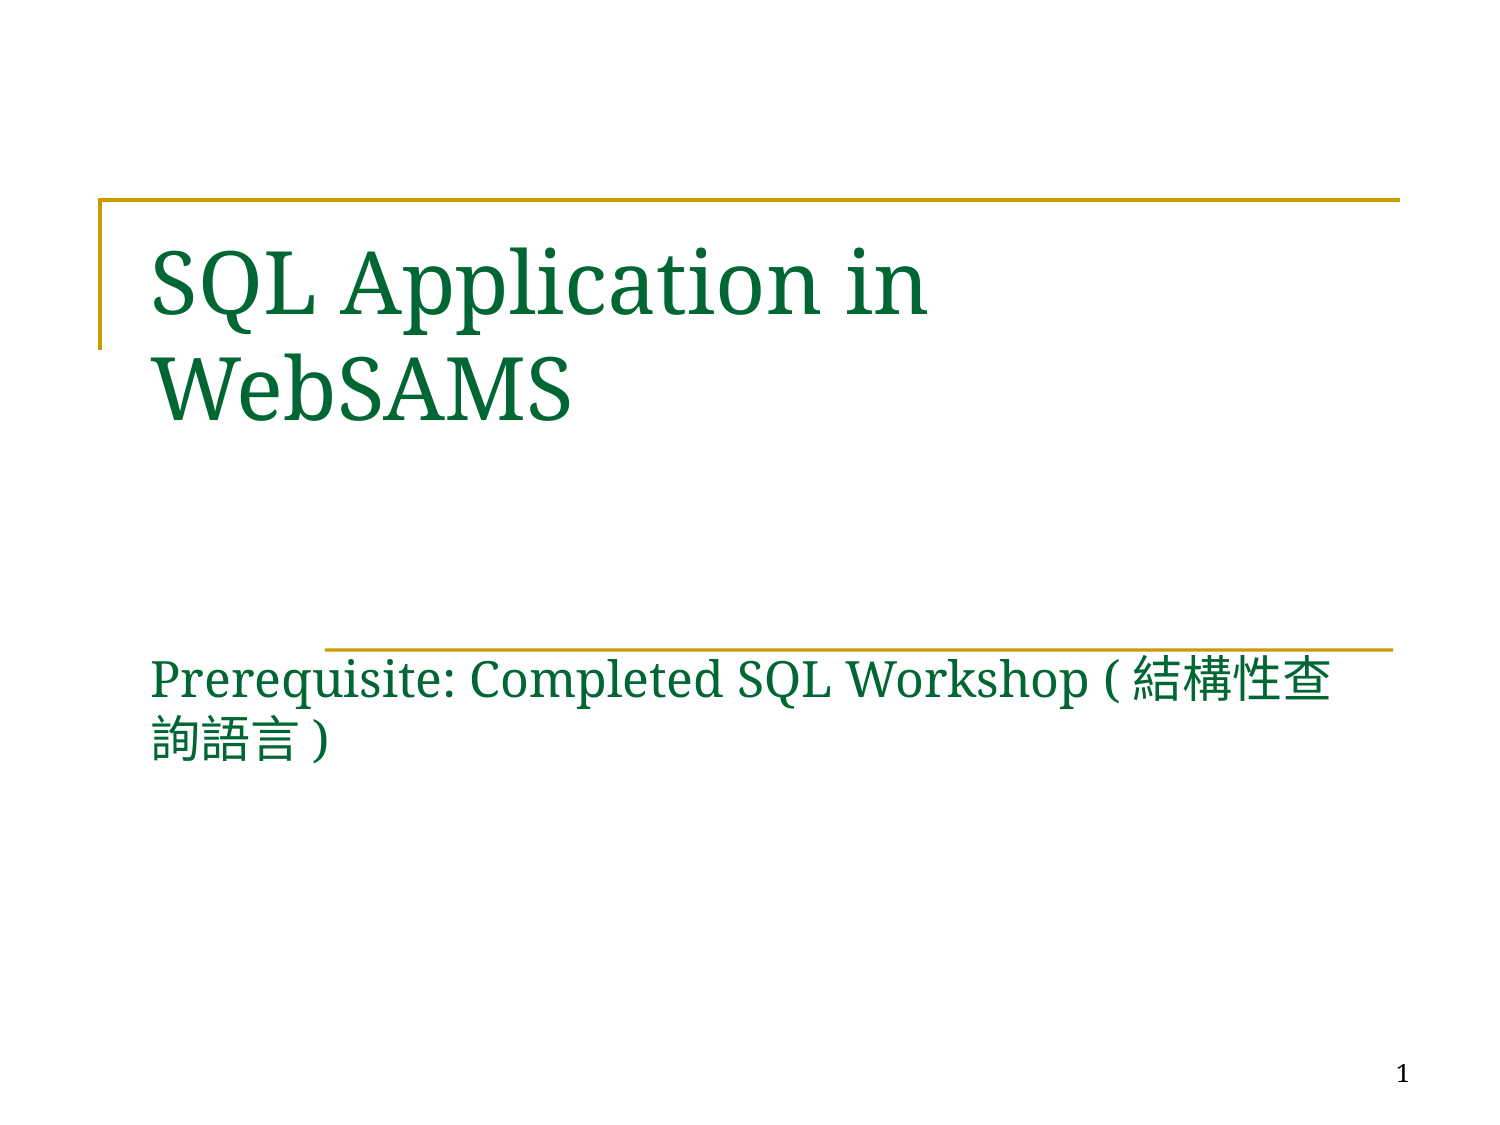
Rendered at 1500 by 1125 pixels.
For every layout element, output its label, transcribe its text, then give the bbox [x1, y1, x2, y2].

slide_number 1 [1074, 1024, 1425, 1100]
title SQL Application in WebSAMS Prerequisite: Completed SQL Workshop (結構性查詢語言) [135, 220, 1387, 622]
